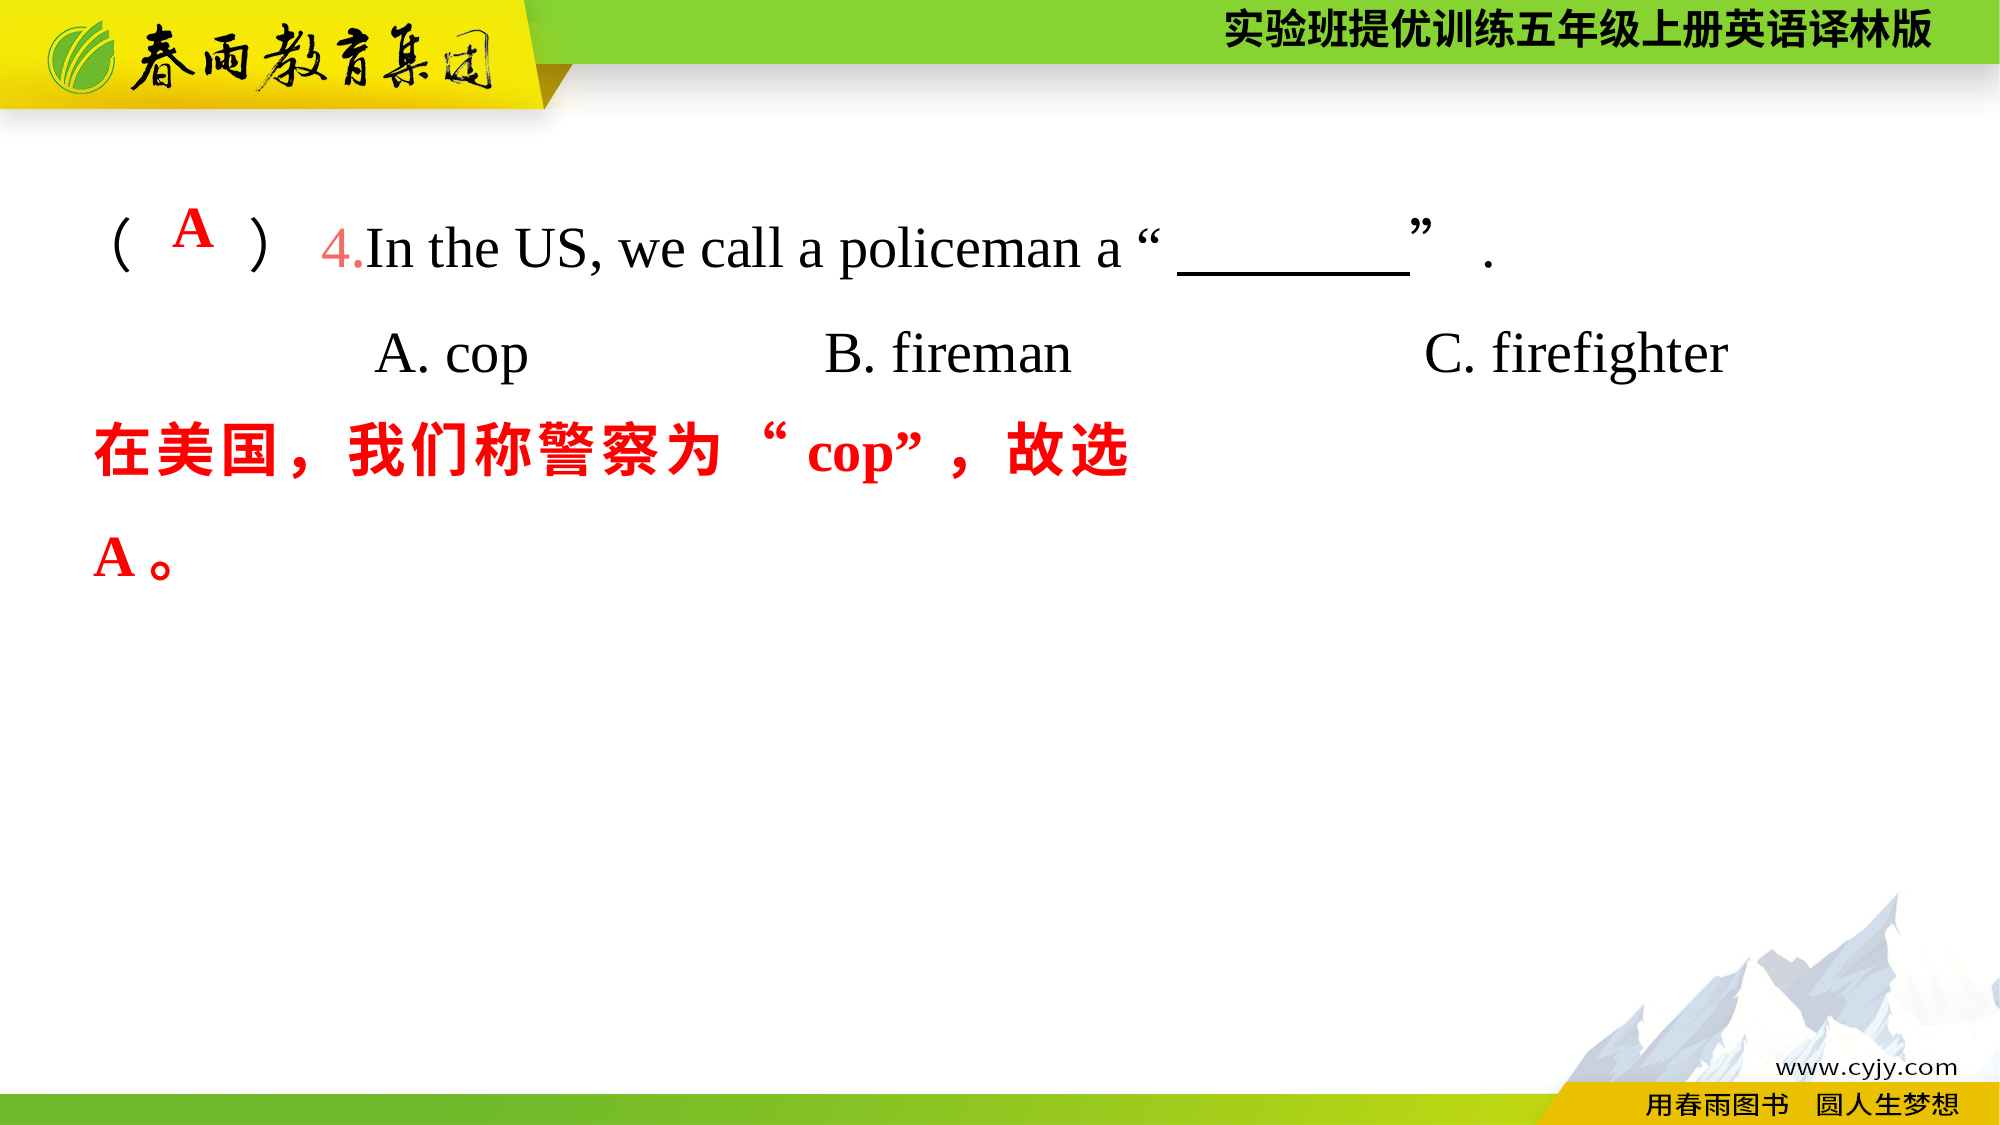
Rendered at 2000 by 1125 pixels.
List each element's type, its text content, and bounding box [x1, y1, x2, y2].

list （ ）4.In the US, we call a policeman a “ ”. A. cop B. fireman C. firefighter [59, 166, 1944, 382]
picture [0, 0, 2000, 1125]
text_box 在美国，我们称警察为“cop”，故选A。 [78, 370, 1158, 595]
text_box A [157, 181, 230, 267]
